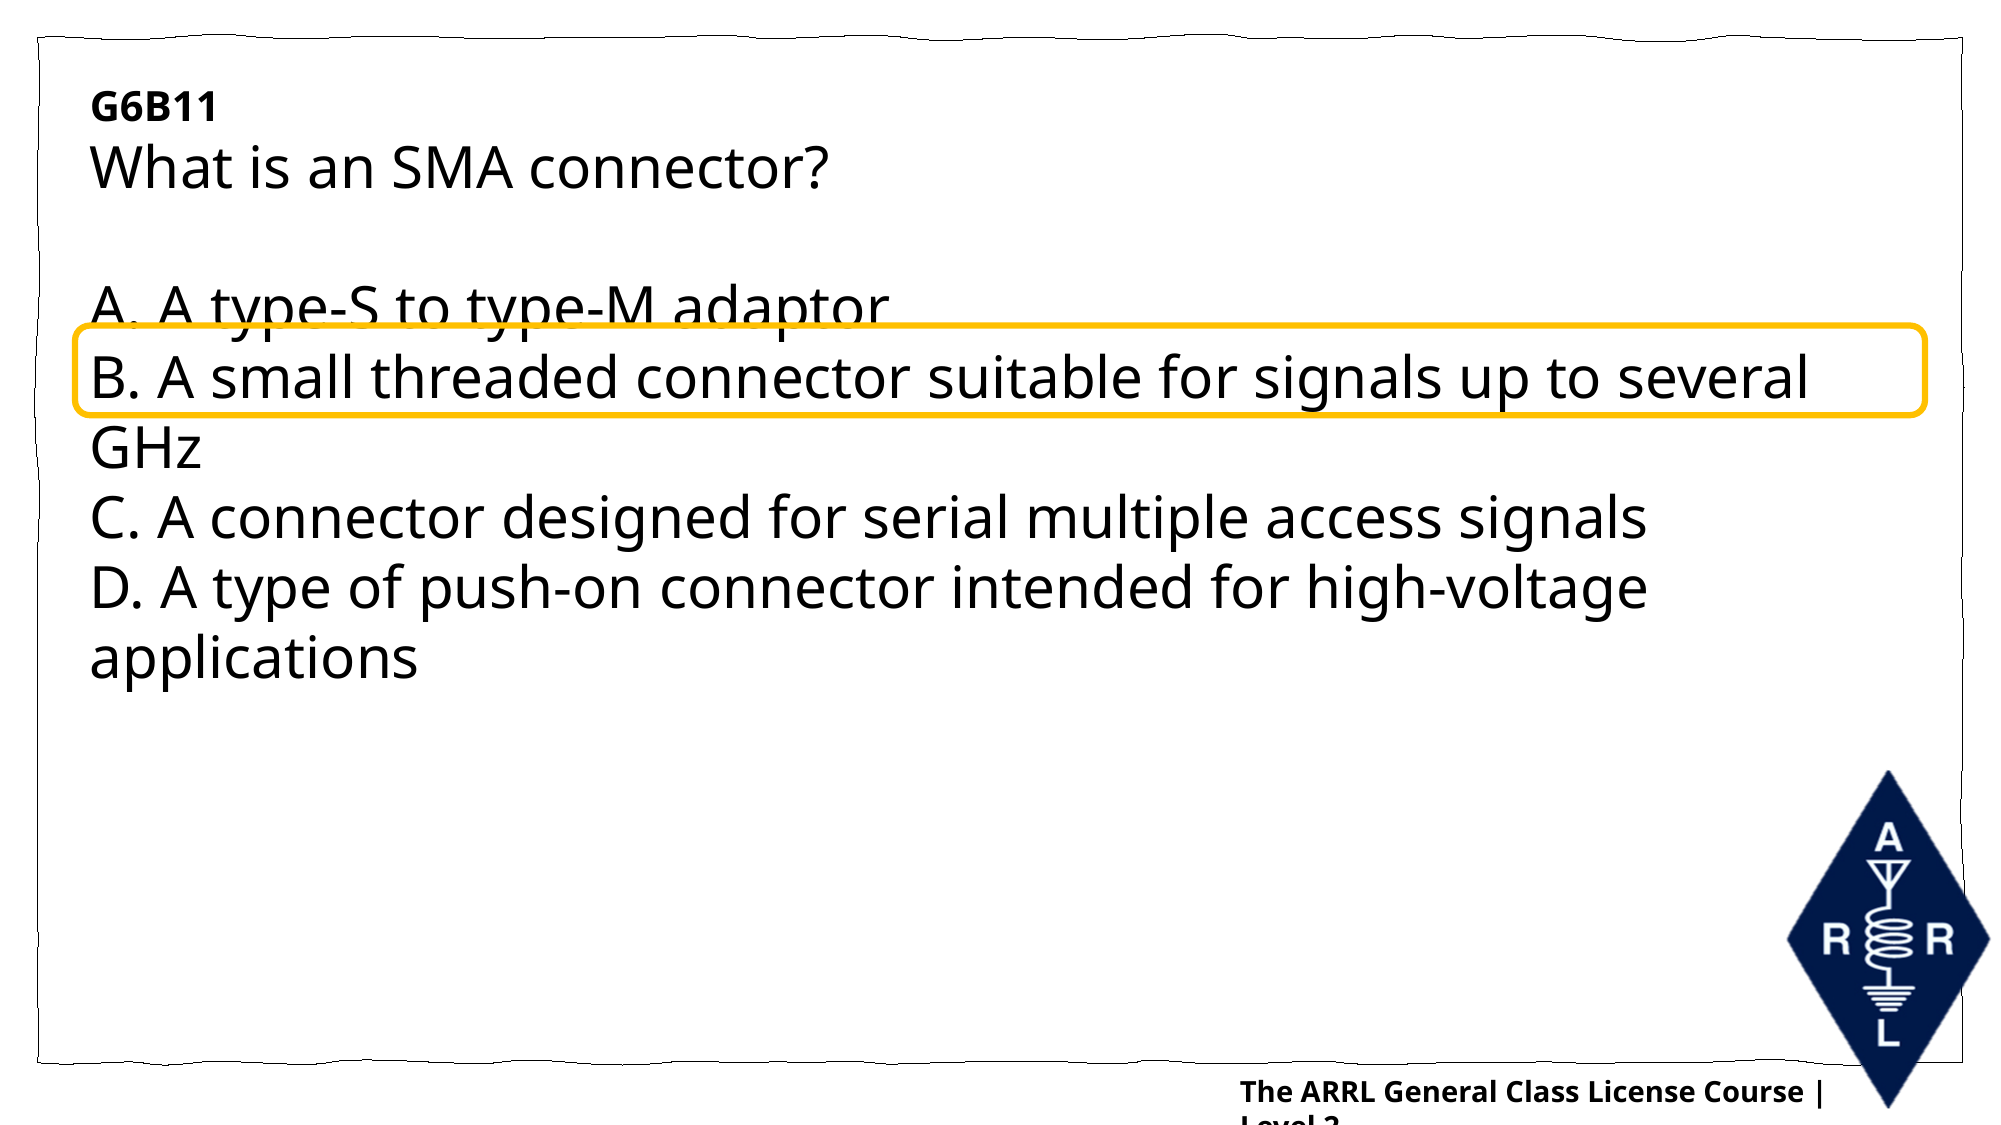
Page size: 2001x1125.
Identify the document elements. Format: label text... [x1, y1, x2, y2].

picture [1773, 752, 1999, 1125]
text_box G6B11 What is an SMA connector? A. A type-S to type-M adaptor B. A small threaded connector suitable for signals up to several GHz C. A connector designed for serial multiple access signals D. A type of push-on connector intended for high-voltage applications [75, 72, 1850, 332]
text_box G6B11 What is an SMA connector? A. A type-S to type-M adaptor B. A small threaded connector suitable for signals up to several GHz C. A connector designed for serial multiple access signals D. A type of push-on connector intended for high-voltage applications [75, 408, 1850, 698]
text_box [73, 324, 1927, 417]
